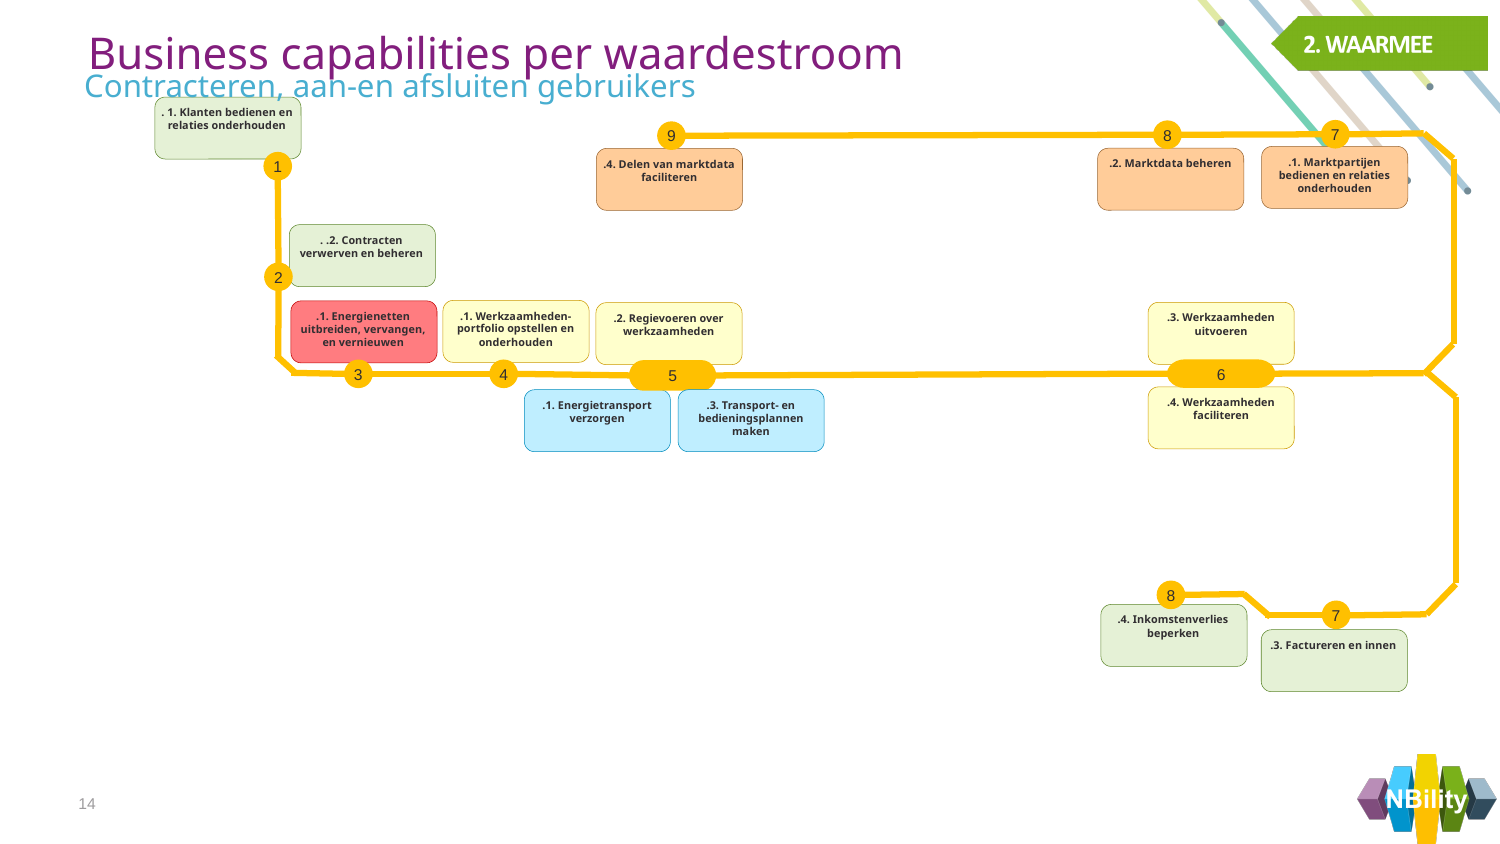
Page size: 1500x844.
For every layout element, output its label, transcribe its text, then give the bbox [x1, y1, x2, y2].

picture [1357, 754, 1499, 844]
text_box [1426, 584, 1456, 615]
text_box 6 [1167, 359, 1275, 388]
text_box .4. Werkzaamheden faciliteren [1148, 386, 1295, 449]
text_box .1. Werkzaamheden-portfolio opstellen en onderhouden [442, 300, 590, 363]
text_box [1243, 593, 1271, 617]
text_box 7 [1321, 119, 1350, 149]
text_box 2 [264, 262, 293, 291]
text_box 8 [1156, 580, 1185, 610]
text_box Business capabilities per waardestroom [87, 20, 1181, 59]
text_box 8 [1153, 120, 1182, 150]
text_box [276, 355, 296, 373]
text_box Contracteren, aan-en afsluiten gebruikers [84, 59, 1217, 93]
text_box .4. Inkomstenverlies beperken [1100, 604, 1248, 667]
text_box . .2. Contracten verwerven en beheren [289, 224, 436, 287]
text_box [1426, 372, 1456, 398]
text_box .2. Regievoeren over werkzaamheden [595, 302, 743, 365]
text_box 7 [1322, 600, 1351, 630]
text_box 5 [629, 360, 716, 391]
text_box 9 [657, 121, 686, 150]
text_box .1. Marktpartijen bedienen en relaties onderhouden [1261, 146, 1408, 209]
text_box .3. Transport- en bedieningsplannen maken [678, 389, 825, 452]
slide_number 14 [78, 793, 416, 839]
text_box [1423, 344, 1453, 375]
text_box .3. Werkzaamheden uitvoeren [1148, 302, 1295, 365]
text_box .2. Marktdata beheren [1097, 148, 1244, 211]
picture [1271, 16, 1488, 76]
text_box .1. Energienetten uitbreiden, vervangen, en vernieuwen [290, 300, 438, 363]
text_box 3 [344, 359, 373, 389]
text_box .4. Delen van marktdata faciliteren [0, 0, 1500, 844]
text_box . 1. Klanten bedienen en relaties onderhouden [154, 97, 302, 160]
text_box .1. Energietransport verzorgen [524, 389, 671, 452]
text_box 4 [489, 359, 518, 389]
text_box .3. Factureren en innen [1261, 629, 1408, 692]
text_box 1 [263, 151, 293, 181]
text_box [1424, 133, 1454, 159]
